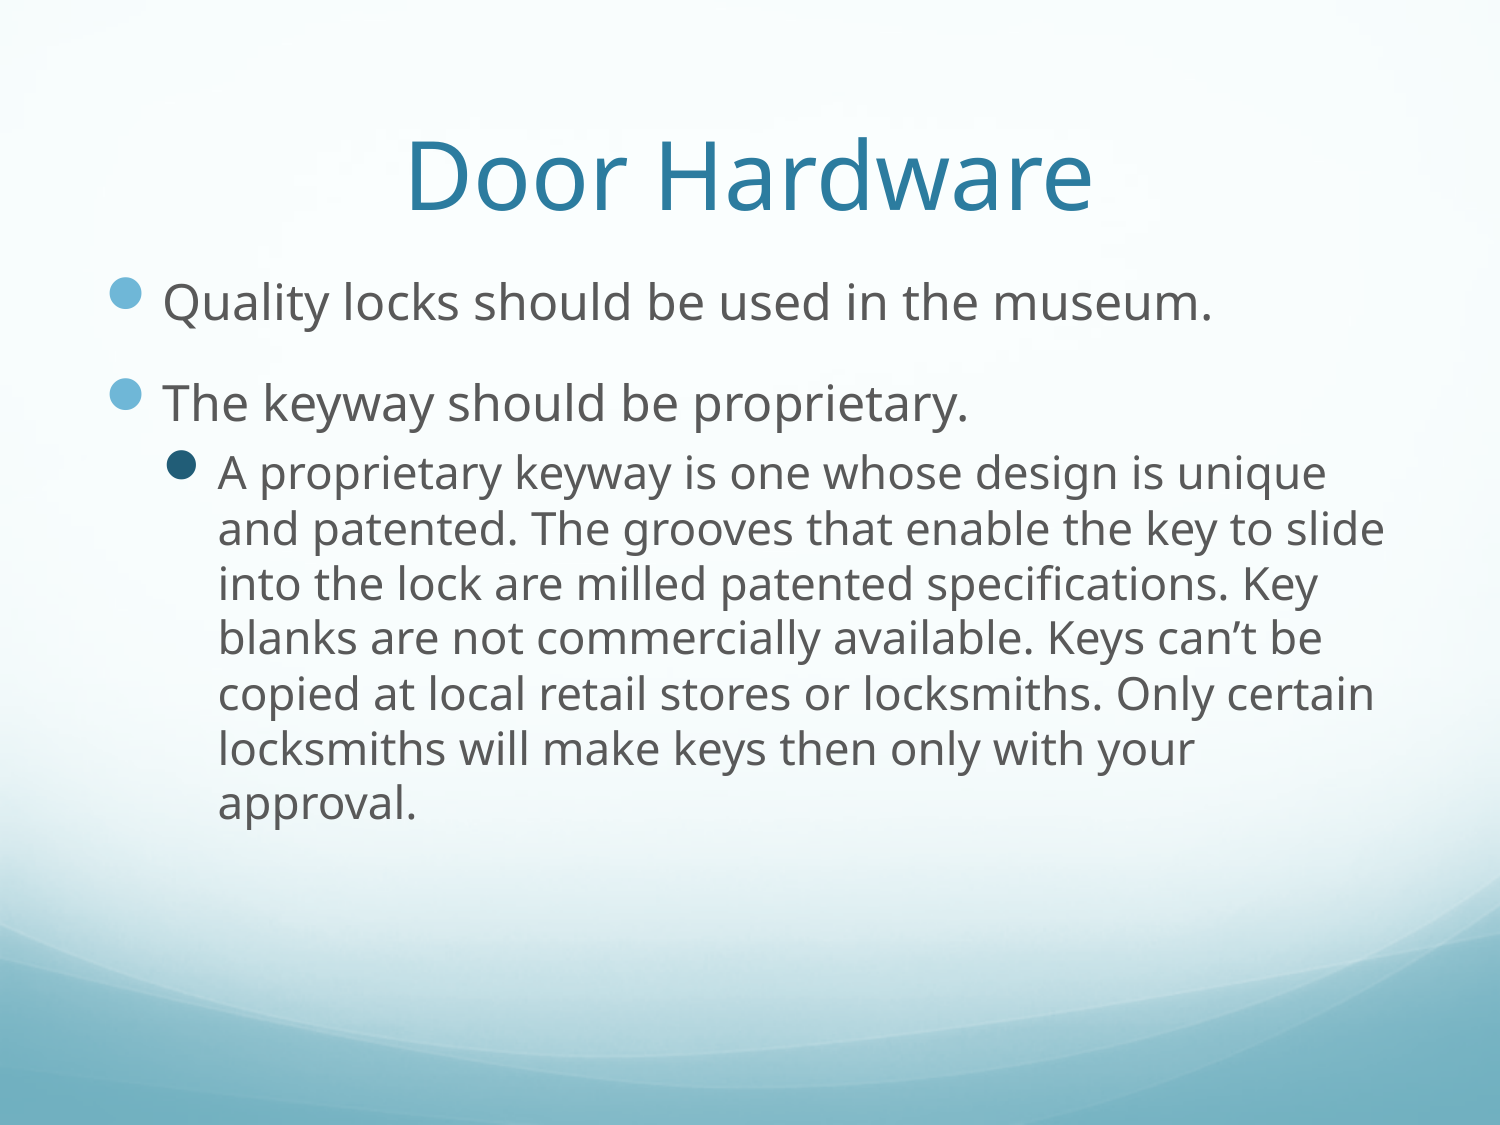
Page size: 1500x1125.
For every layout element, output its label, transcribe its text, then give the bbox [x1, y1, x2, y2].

title Door Hardware [90, 17, 1410, 237]
list Quality locks should be used in the museum. The keyway should be proprietary. A proprietary keyway is one whose design is unique and patented. The grooves that enable the key to slide into the lock are milled patented specifications. Key blanks are not commercially available. Keys can’t be copied at local retail stores or locksmiths. Only certain locksmiths will make keys then only with your approval. [90, 262, 1410, 975]
